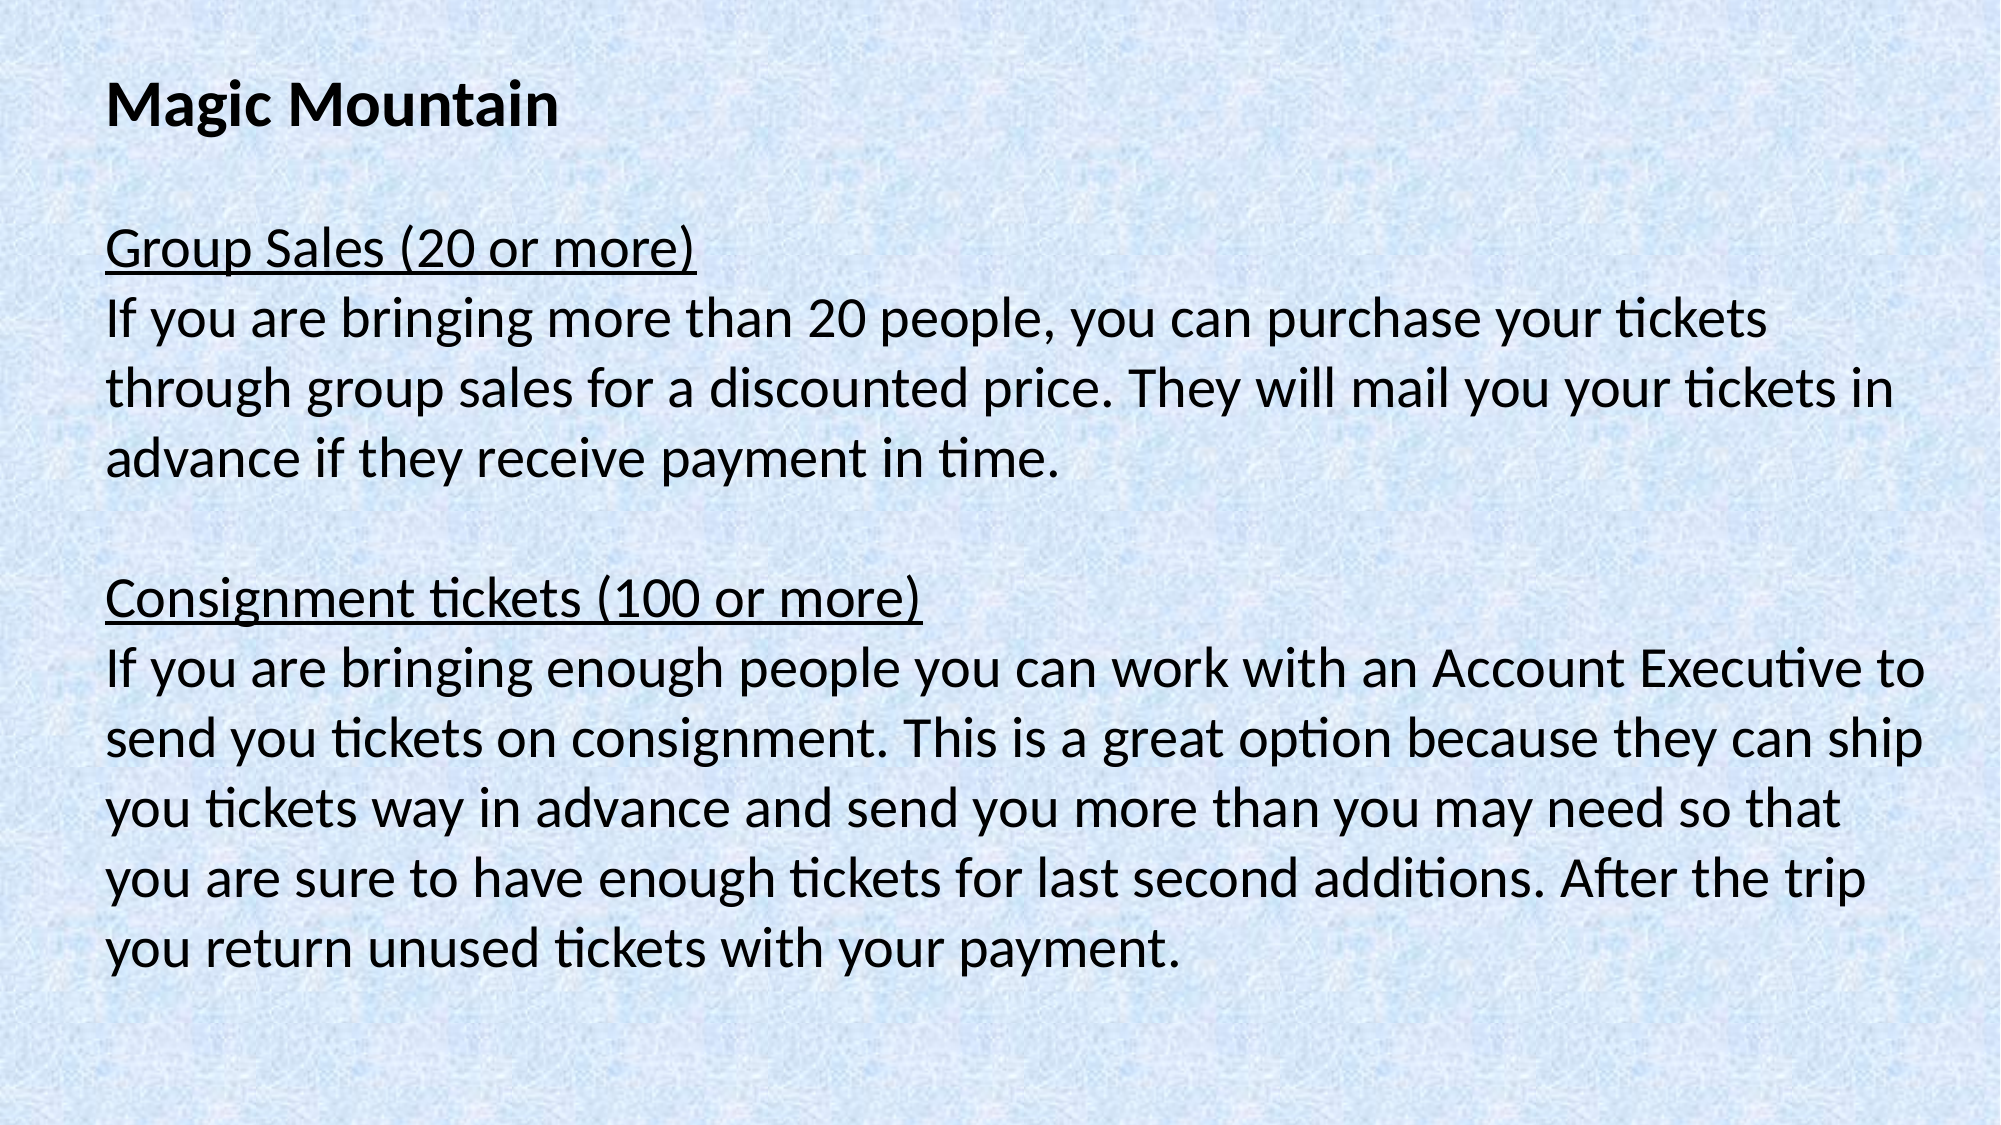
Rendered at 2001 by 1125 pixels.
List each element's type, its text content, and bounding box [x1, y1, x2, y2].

picture [0, 0, 2001, 1125]
text_box Magic Mountain Group Sales (20 or more) If you are bringing more than 20 people, you can purchase your tickets through group sales for a discounted price. They will mail you your tickets in advance if they receive payment in time. Consignment tickets (100 or more) If you are bringing enough people you can work with an Account Executive to send you tickets on consignment. This is a great option because they can ship you tickets way in advance and send you more than you may need so that you are sure to have enough tickets for last second additions. After the trip you return unused tickets with your payment. [90, 51, 1955, 987]
